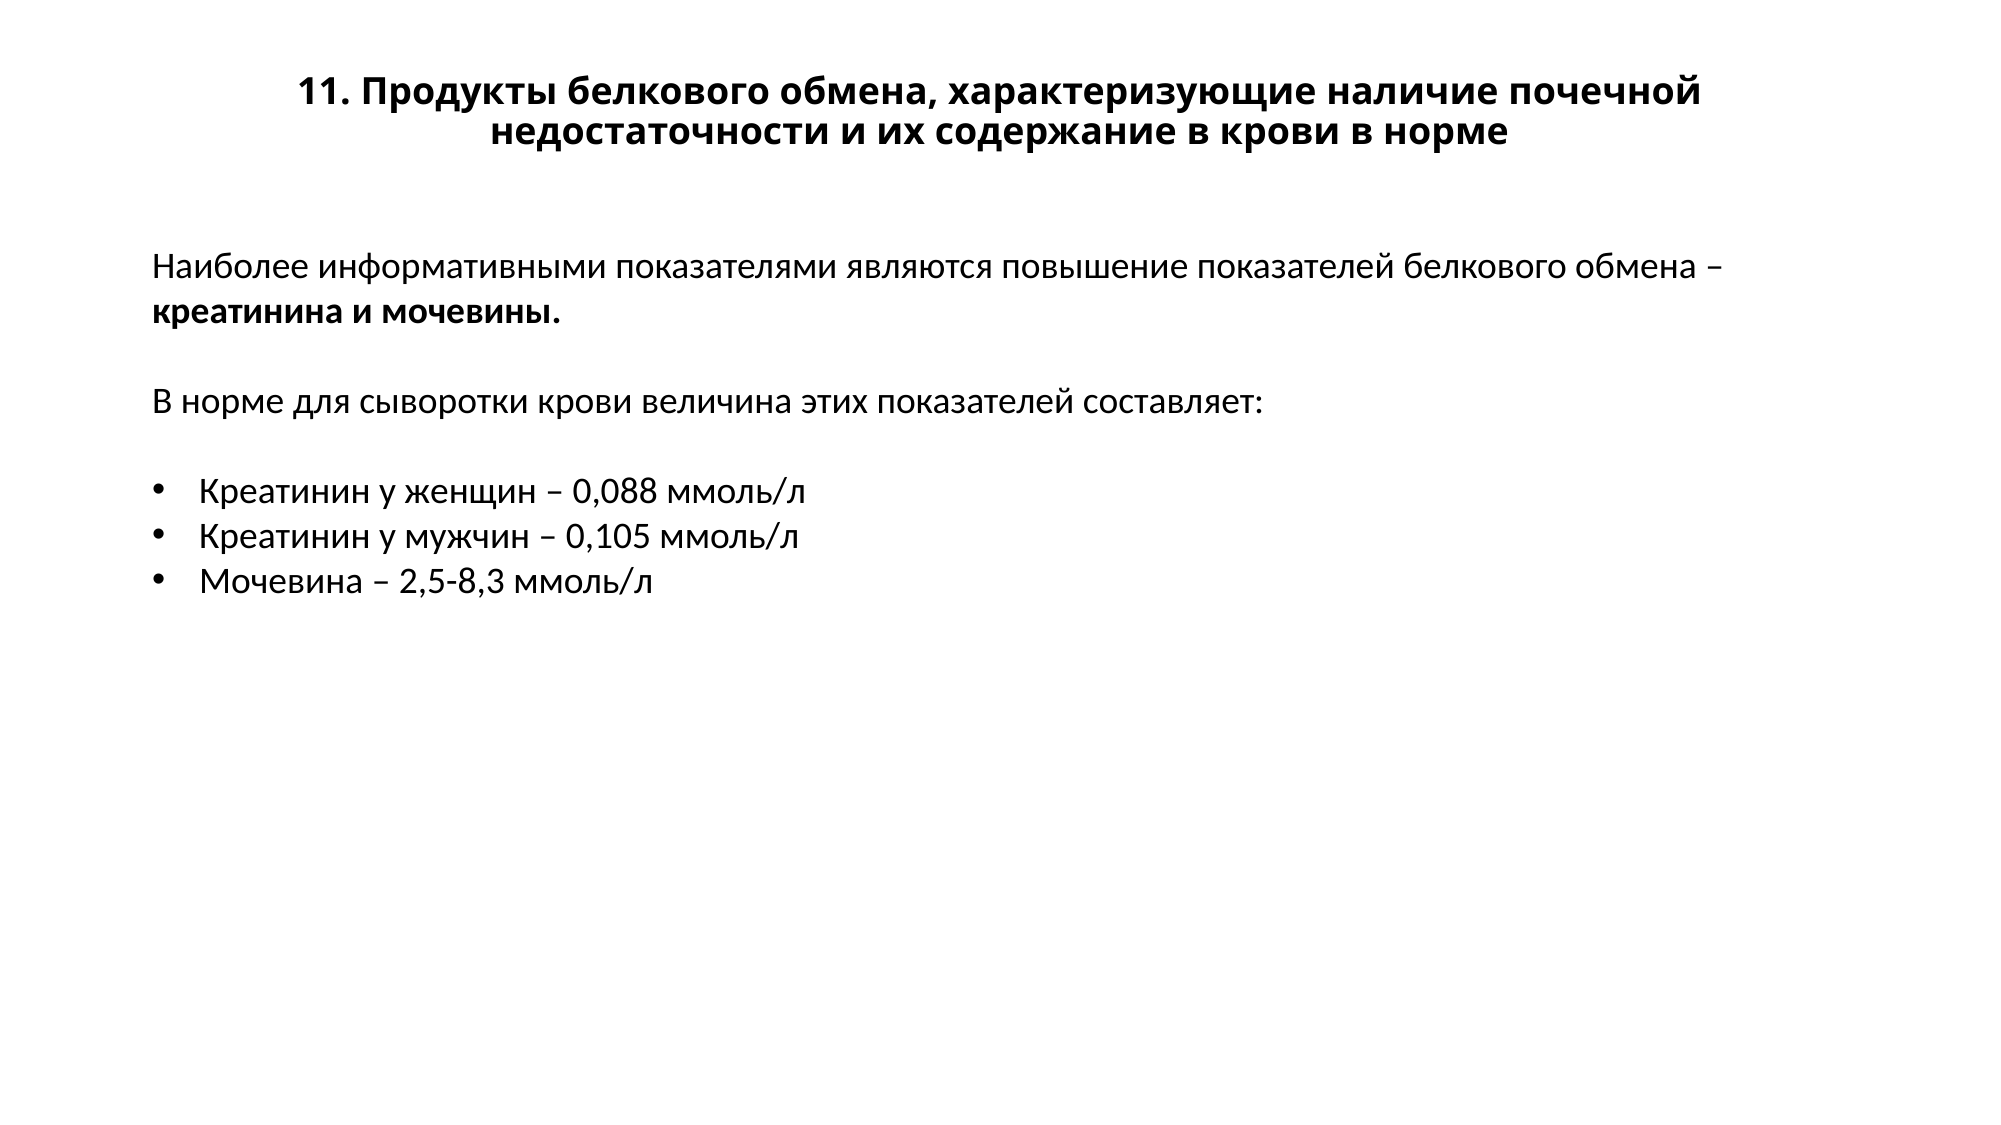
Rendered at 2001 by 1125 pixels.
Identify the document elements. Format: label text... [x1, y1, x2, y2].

text_box Наиболее информативными показателями являются повышение показателей белкового обмена – креатинина и мочевины. В норме для сыворотки крови величина этих показателей составляет: Креатинин у женщин – 0,088 ммоль/л Креатинин у мужчин – 0,105 ммоль/л Мочевина – 2,5-8,3 ммоль/л [137, 233, 1863, 654]
title 11. Продукты белкового обмена, характеризующие наличие почечной недостаточности и их содержание в крови в норме [137, 59, 1863, 211]
